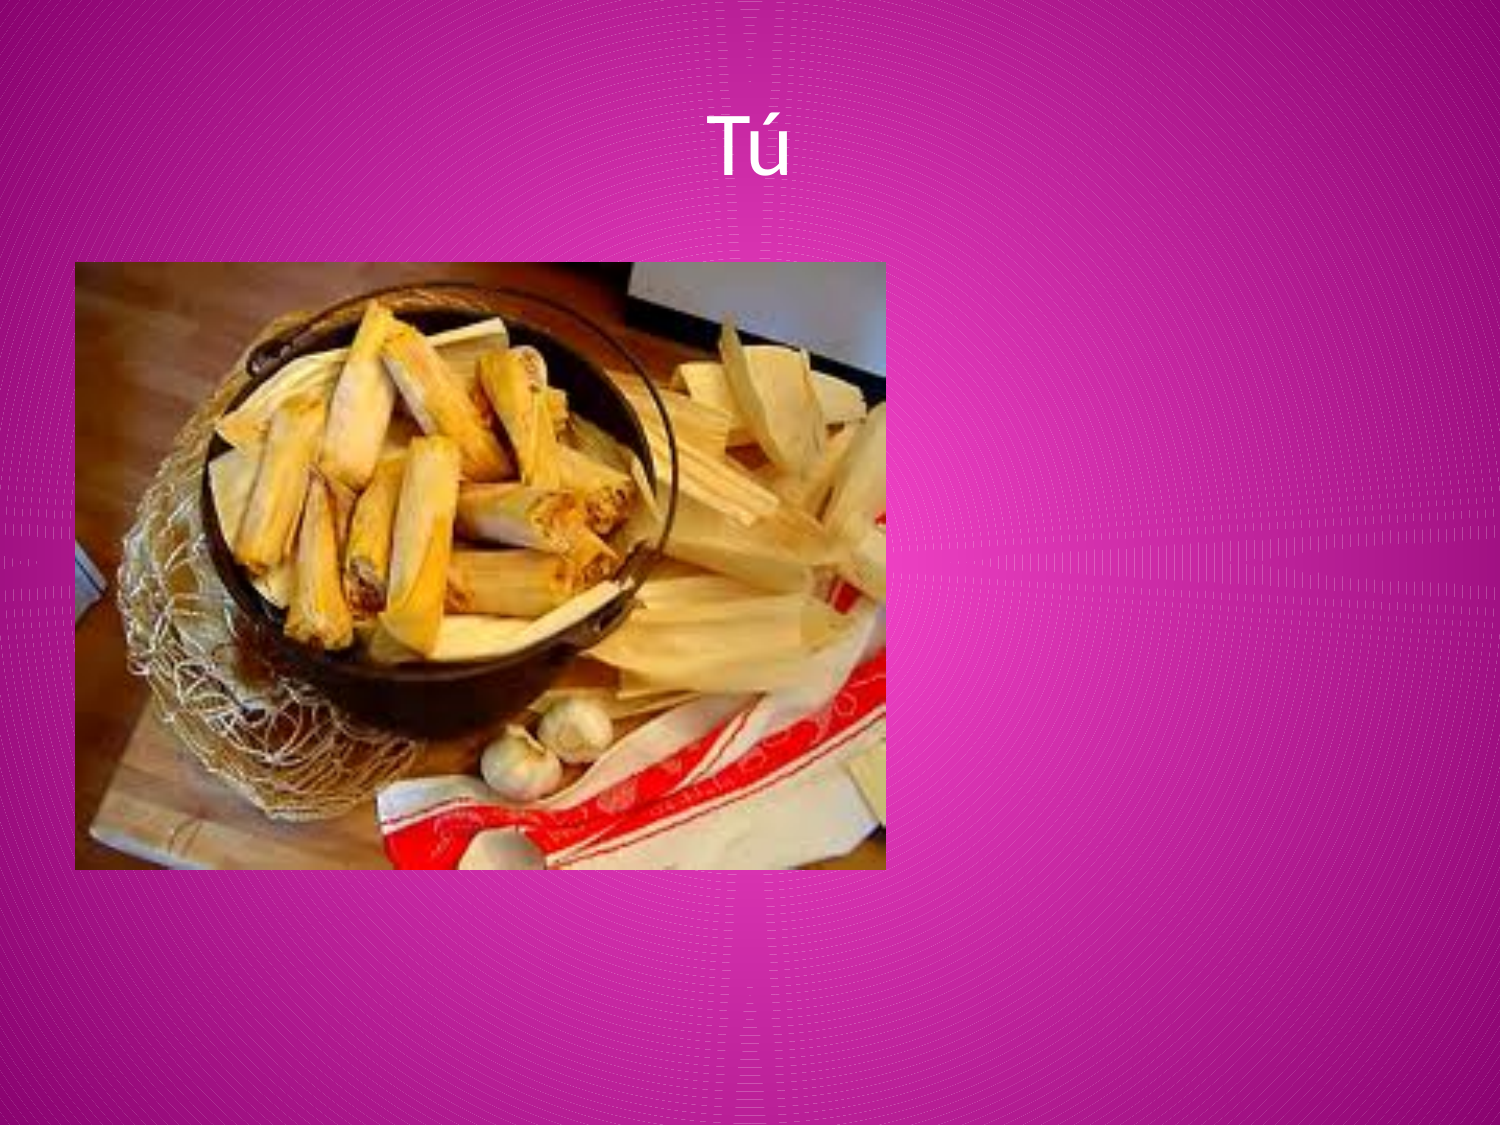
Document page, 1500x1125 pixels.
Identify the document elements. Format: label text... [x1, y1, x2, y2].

picture [74, 262, 886, 870]
title Tú [75, 45, 1425, 233]
